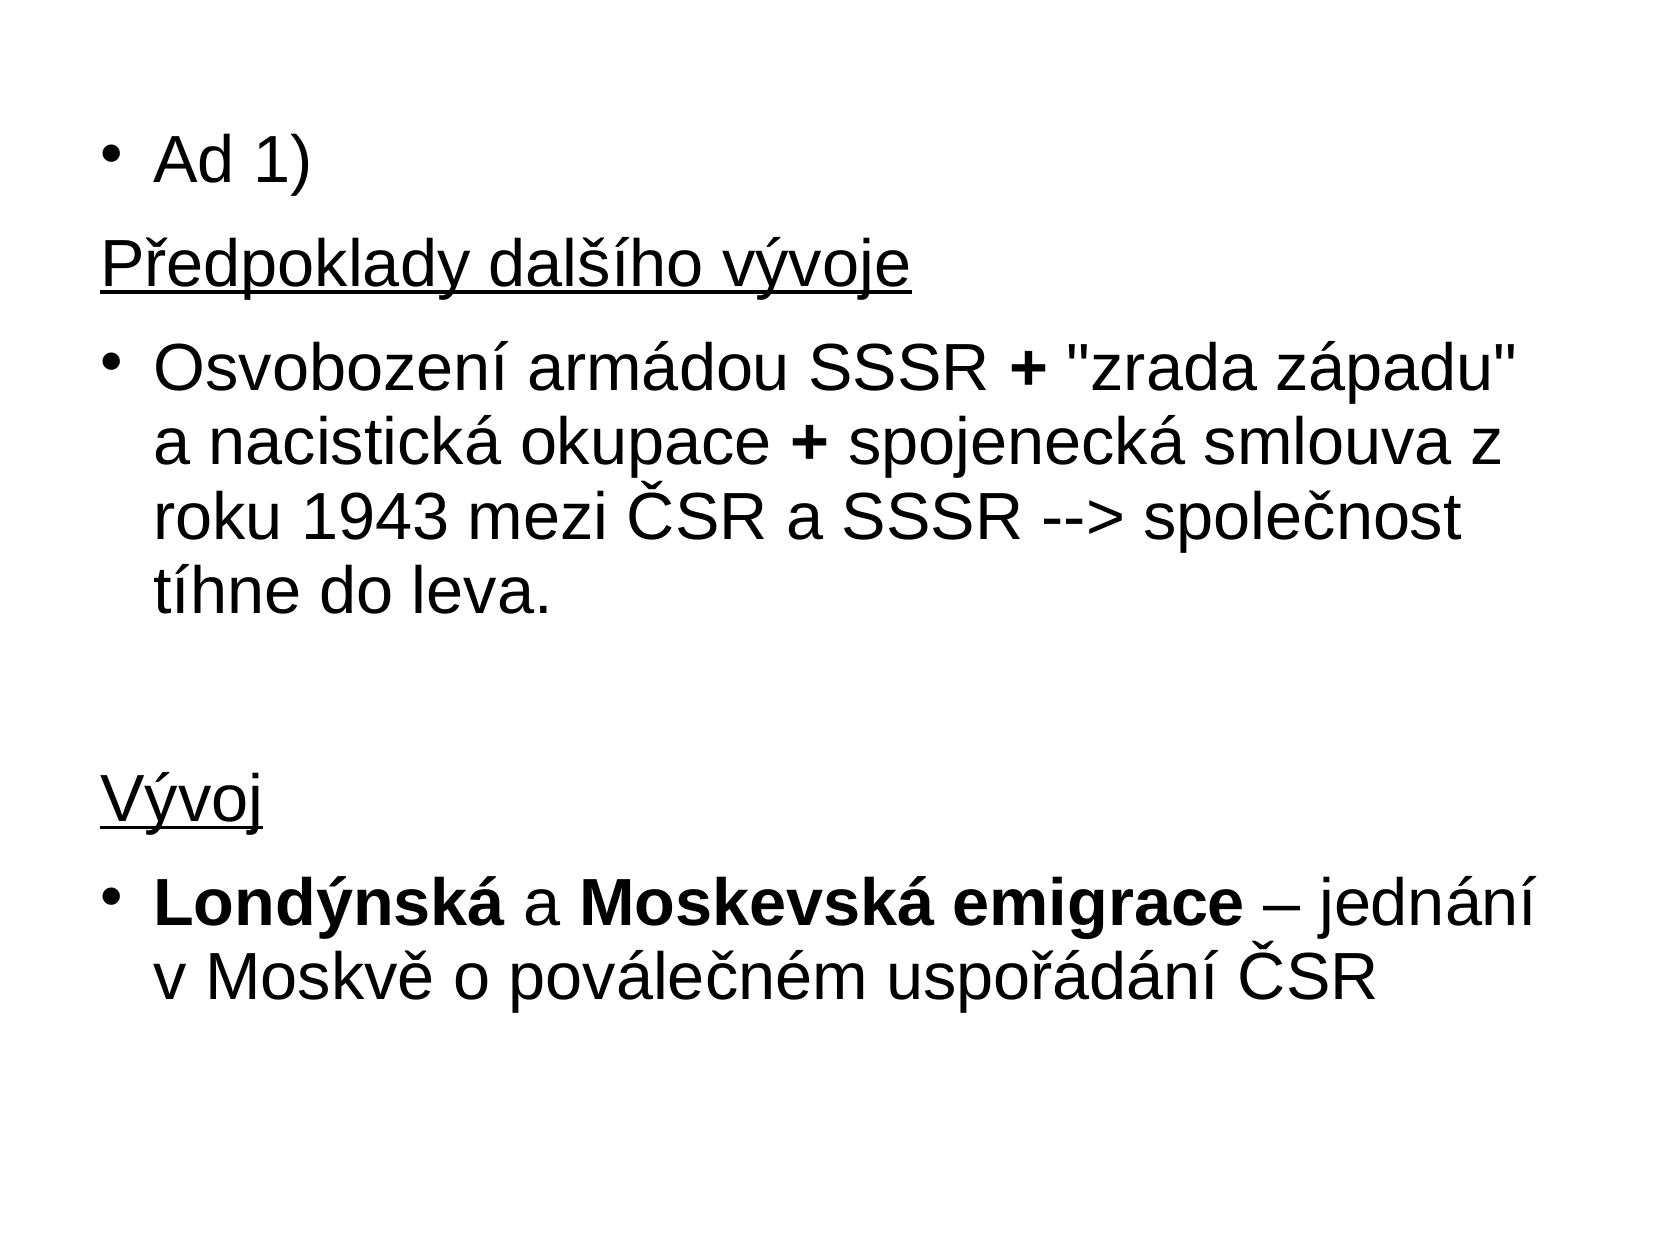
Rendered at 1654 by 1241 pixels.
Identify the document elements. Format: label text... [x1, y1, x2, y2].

list Ad 1) Předpoklady dalšího vývoje Osvobození armádou SSSR + "zrada západu" a nacistická okupace + spojenecká smlouva z roku 1943 mezi ČSR a SSSR --> společnost tíhne do leva. Vývoj Londýnská a Moskevská emigrace – jednání v Moskvě o poválečném uspořádání ČSR [82, 118, 1571, 1109]
